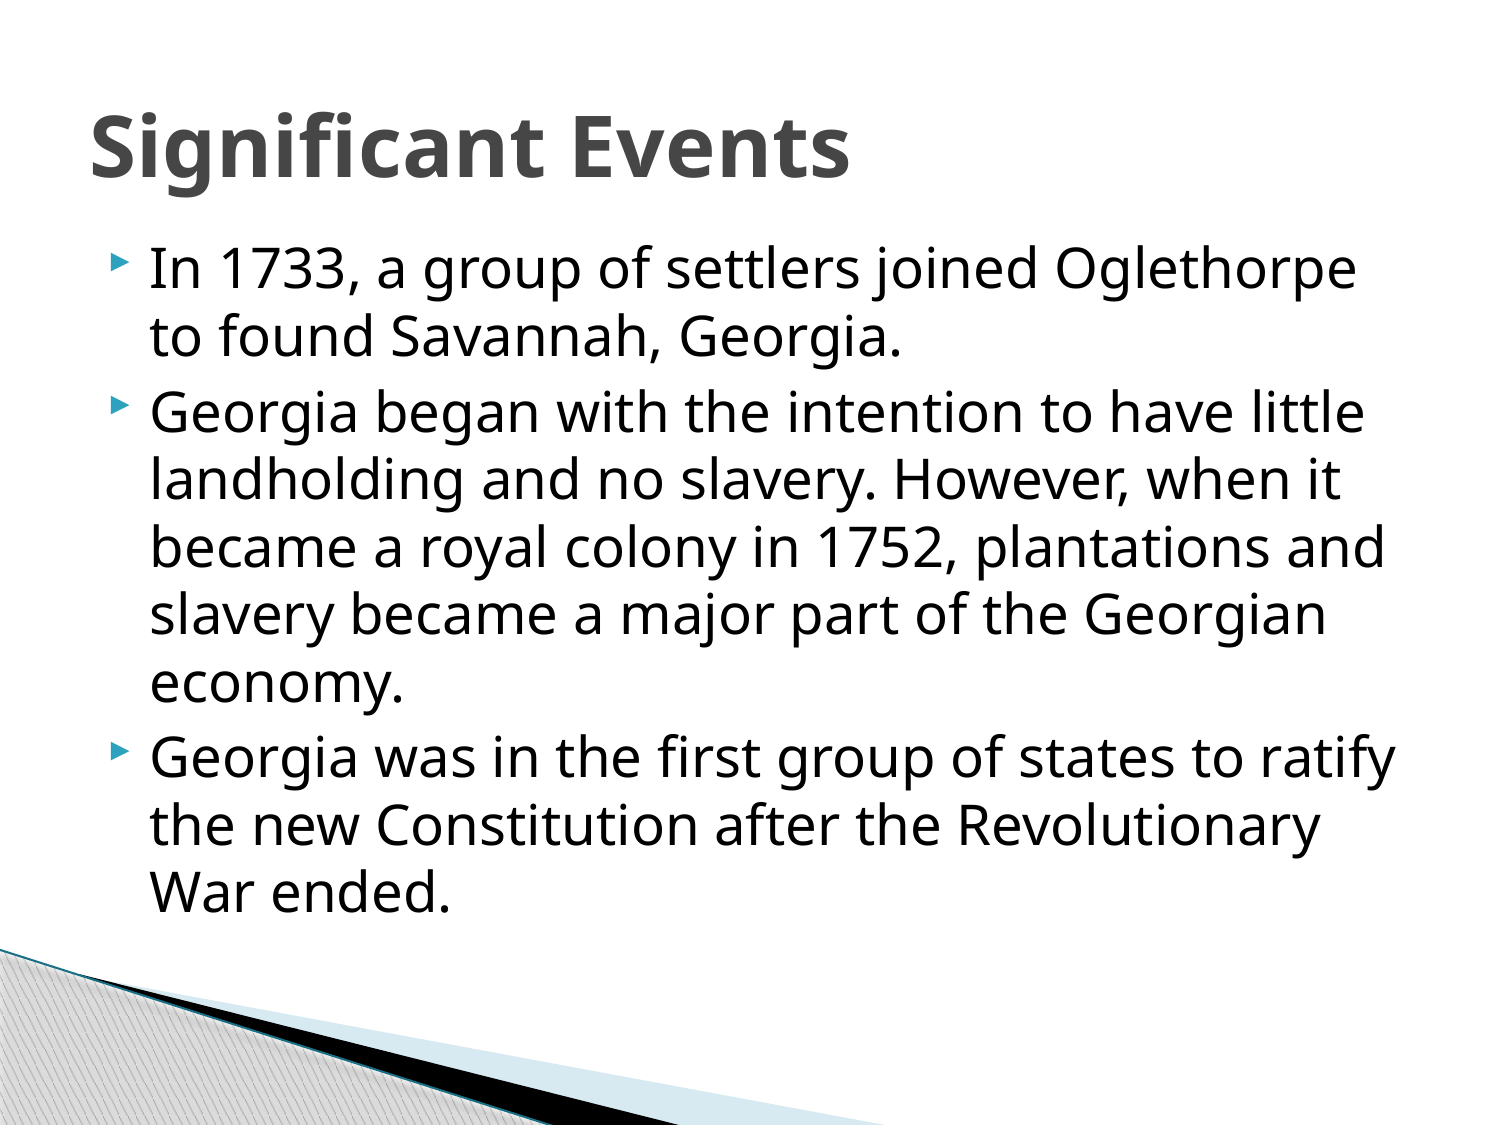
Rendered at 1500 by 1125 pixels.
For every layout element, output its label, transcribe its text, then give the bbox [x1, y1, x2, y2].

title Significant Events [75, 50, 1425, 238]
list In 1733, a group of settlers joined Oglethorpe to found Savannah, Georgia. Georgia began with the intention to have little landholding and no slavery. However, when it became a royal colony in 1752, plantations and slavery became a major part of the Georgian economy. Georgia was in the first group of states to ratify the new Constitution after the Revolutionary War ended. [75, 238, 1425, 968]
